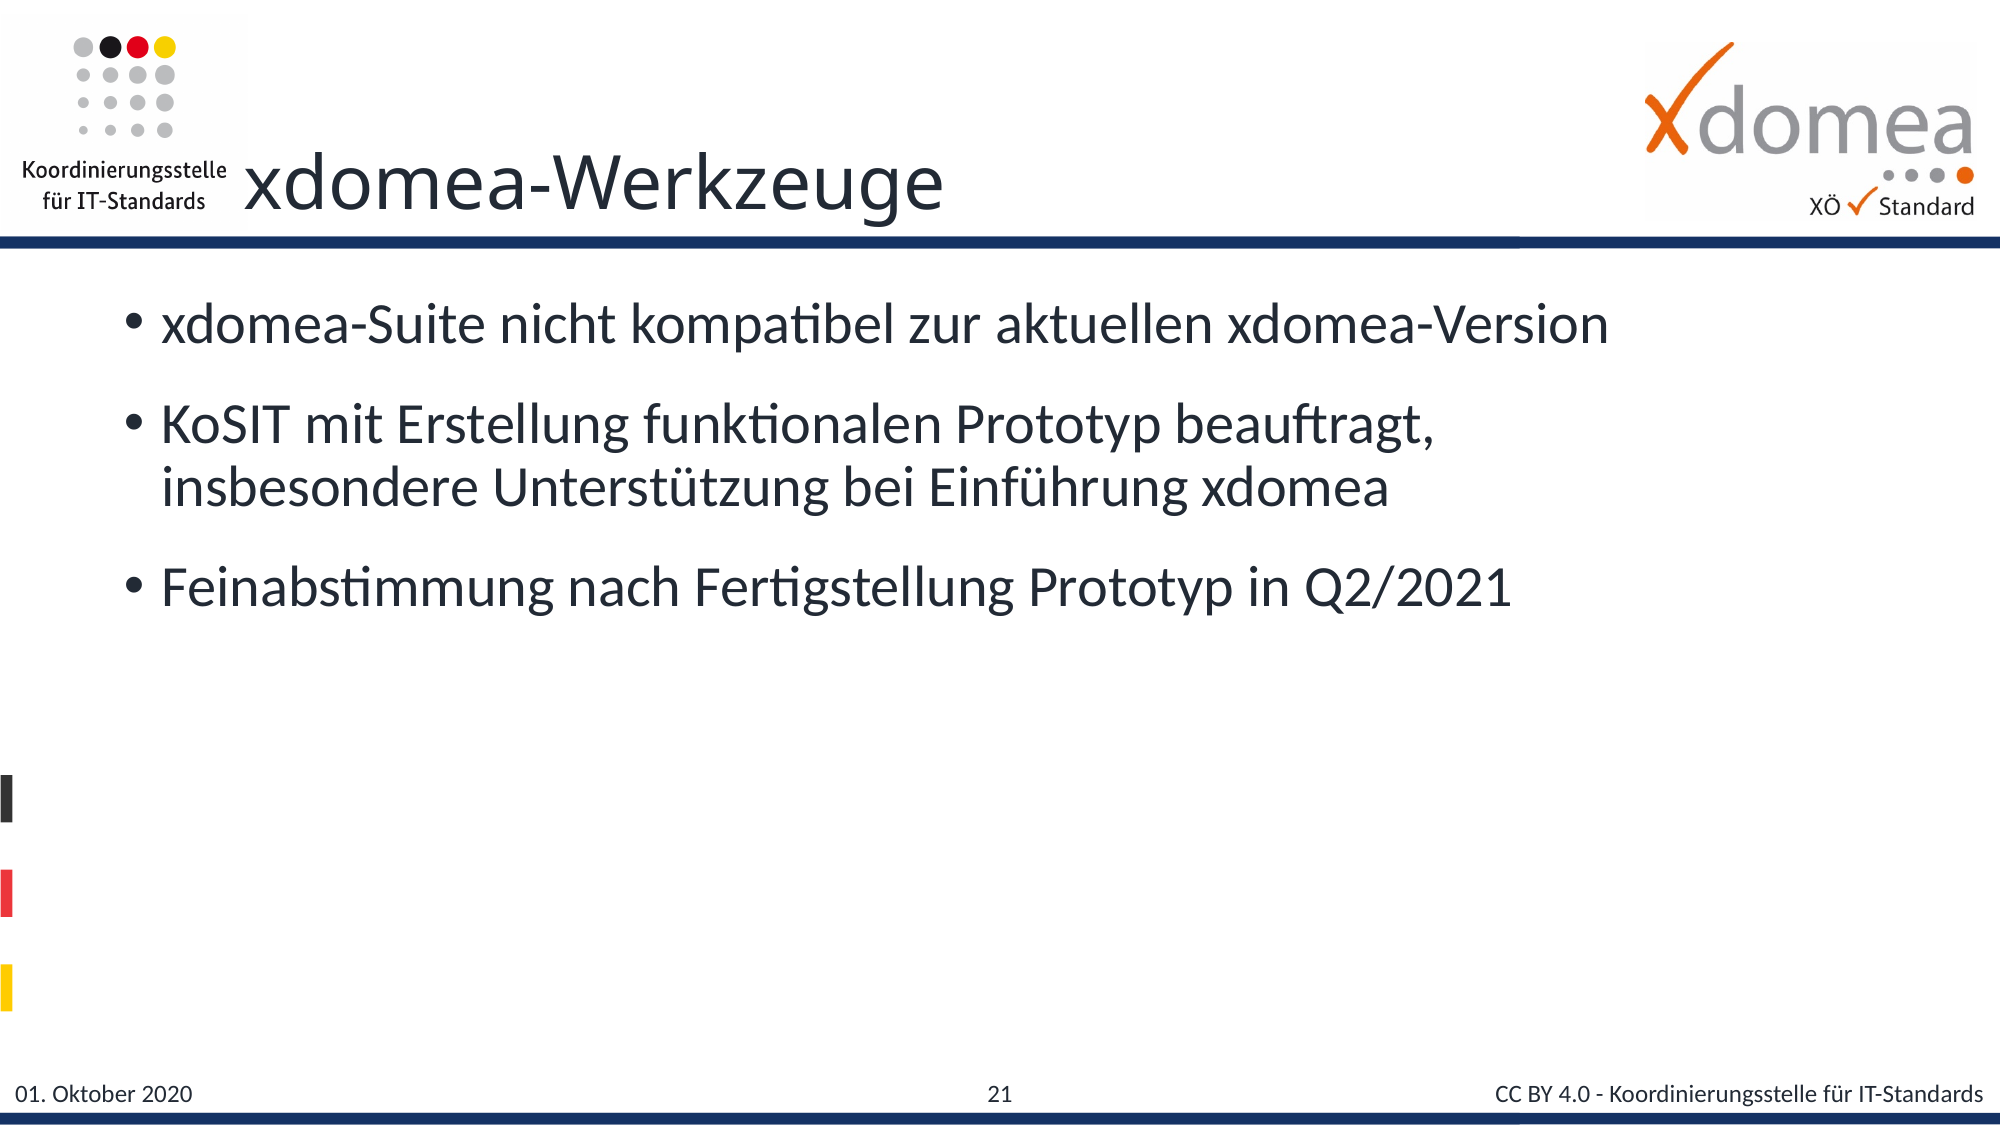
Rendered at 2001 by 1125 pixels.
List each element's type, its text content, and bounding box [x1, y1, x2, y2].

slide_number 21 [813, 1062, 1187, 1123]
footer CC BY 4.0 - Koordinierungsstelle für IT-Standards [1307, 1062, 2000, 1123]
list xdomea-Suite nicht kompatibel zur aktuellen xdomea-Version KoSIT mit Erstellung funktionalen Prototyp beauftragt, insbesondere Unterstützung bei Einführung xdomea Feinabstimmung nach Fertigstellung Prototyp in Q2/2021 [76, 285, 1721, 1010]
title xdomea-Werkzeuge [244, 36, 1790, 226]
picture [1790, 42, 1977, 221]
picture [1, 14, 248, 231]
